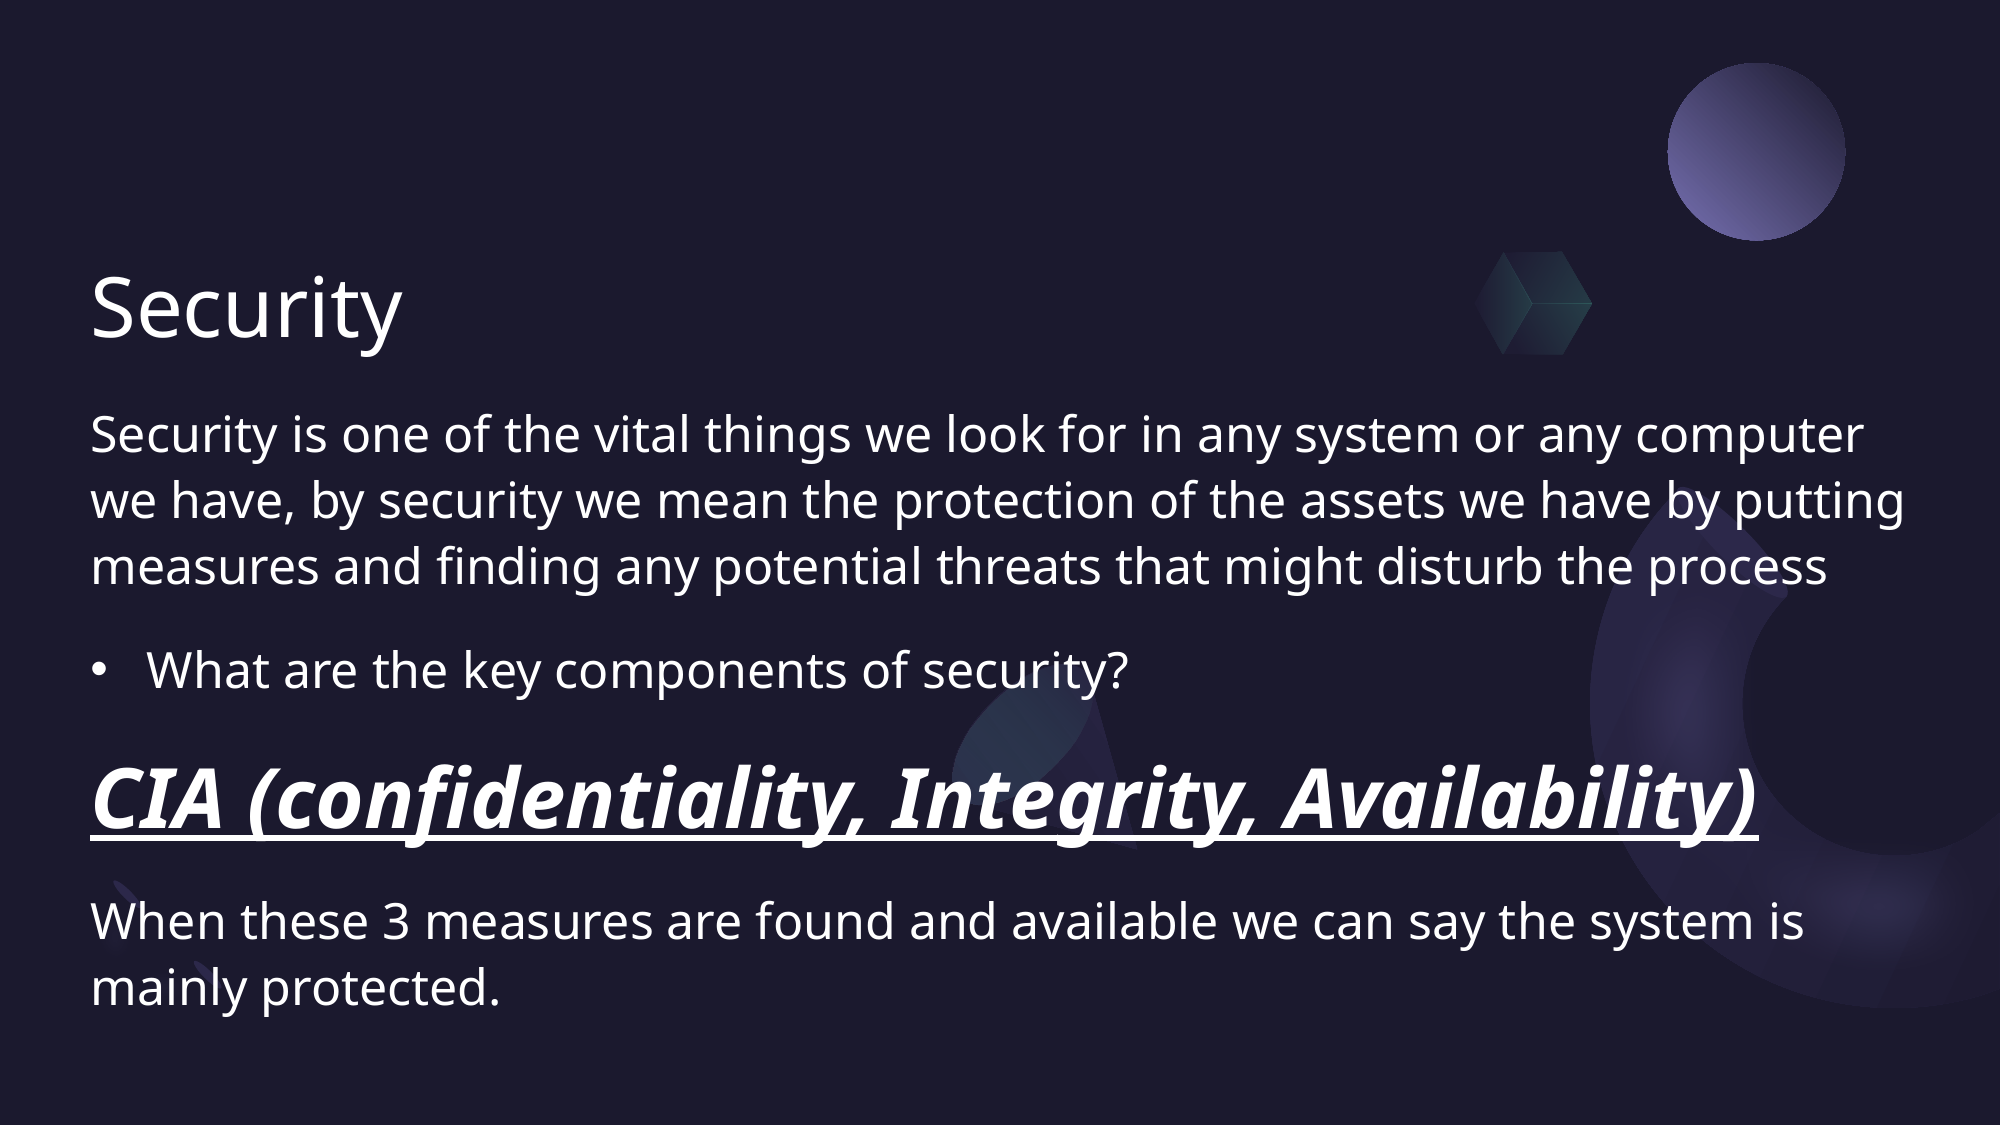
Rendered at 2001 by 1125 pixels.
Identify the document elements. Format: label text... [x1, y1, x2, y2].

title Security [90, 79, 1910, 356]
list Security is one of the vital things we look for in any system or any computer we have, by security we mean the protection of the assets we have by putting measures and finding any potential threats that might disturb the process What are the key components of security? CIA (confidentiality, Integrity, Availability) When these 3 measures are found and available we can say the system is mainly protected. [90, 396, 1910, 1039]
